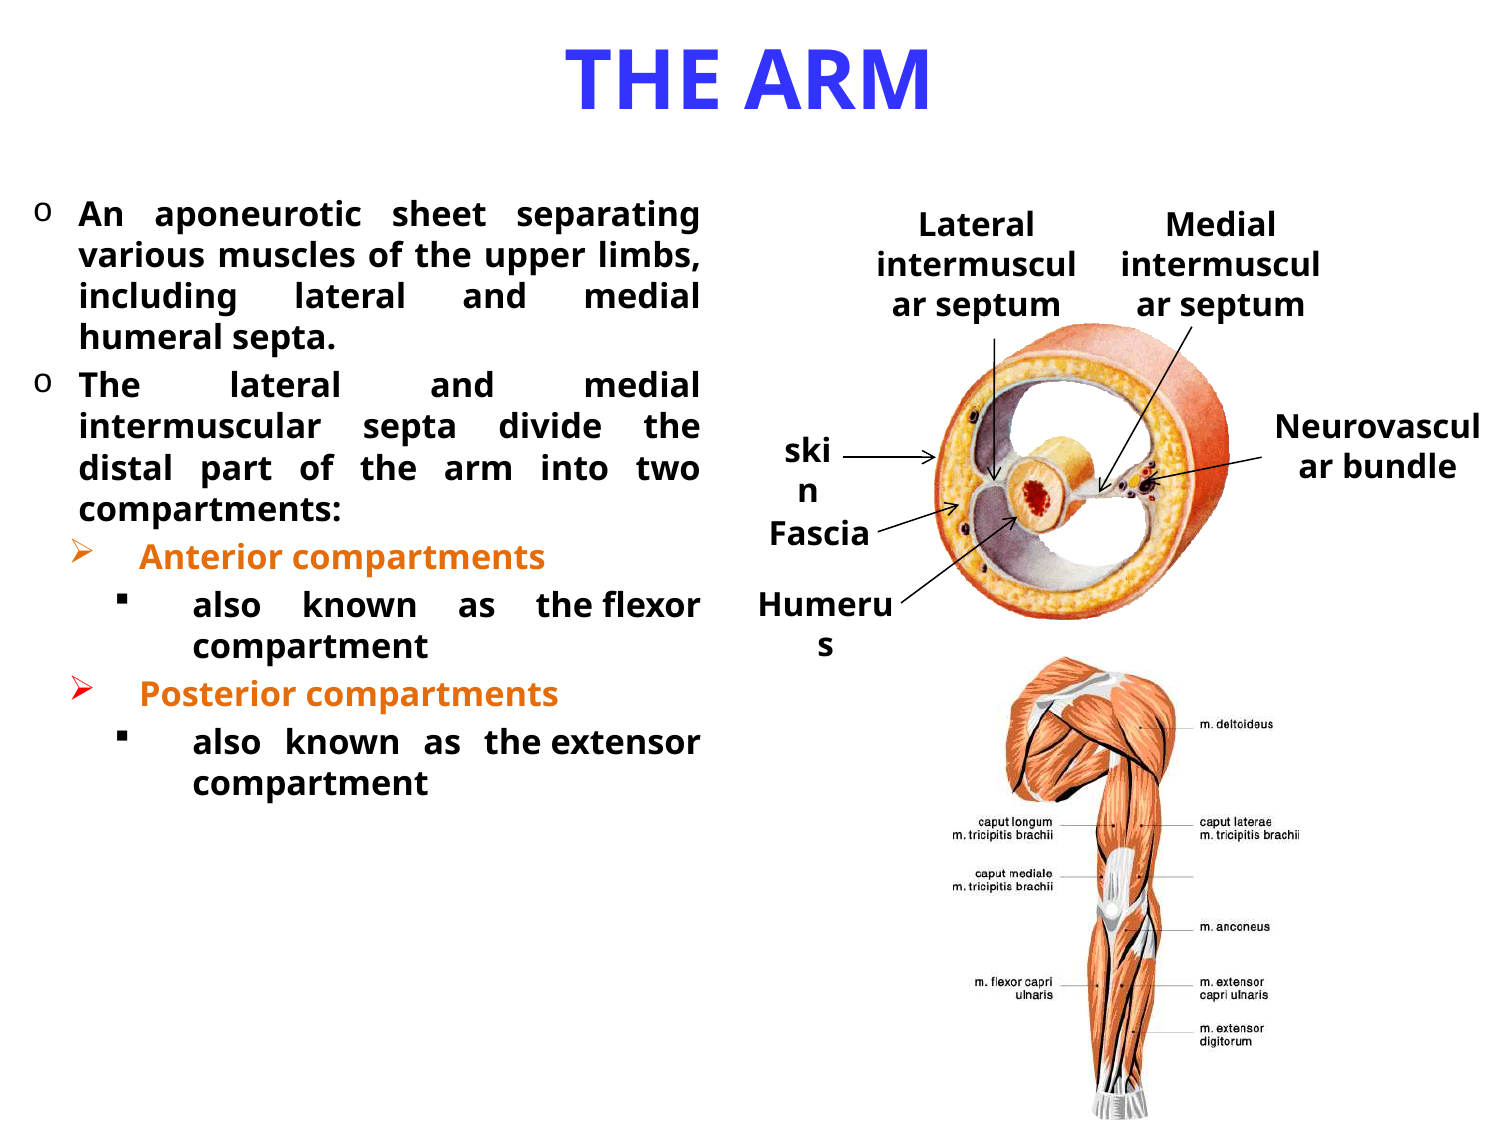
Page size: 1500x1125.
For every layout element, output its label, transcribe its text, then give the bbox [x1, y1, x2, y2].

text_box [737, 195, 1500, 632]
text_box THE ARM [0, 19, 1500, 134]
picture [953, 656, 1300, 1121]
text_box An aponeurotic sheet separating various muscles of the upper limbs, including lateral and medial humeral septa. The lateral and medial intermuscular septa divide the distal part of the arm into two compartments: Anterior compartments also known as the flexor compartment Posterior compartments also known as the extensor compartment [16, 182, 718, 813]
